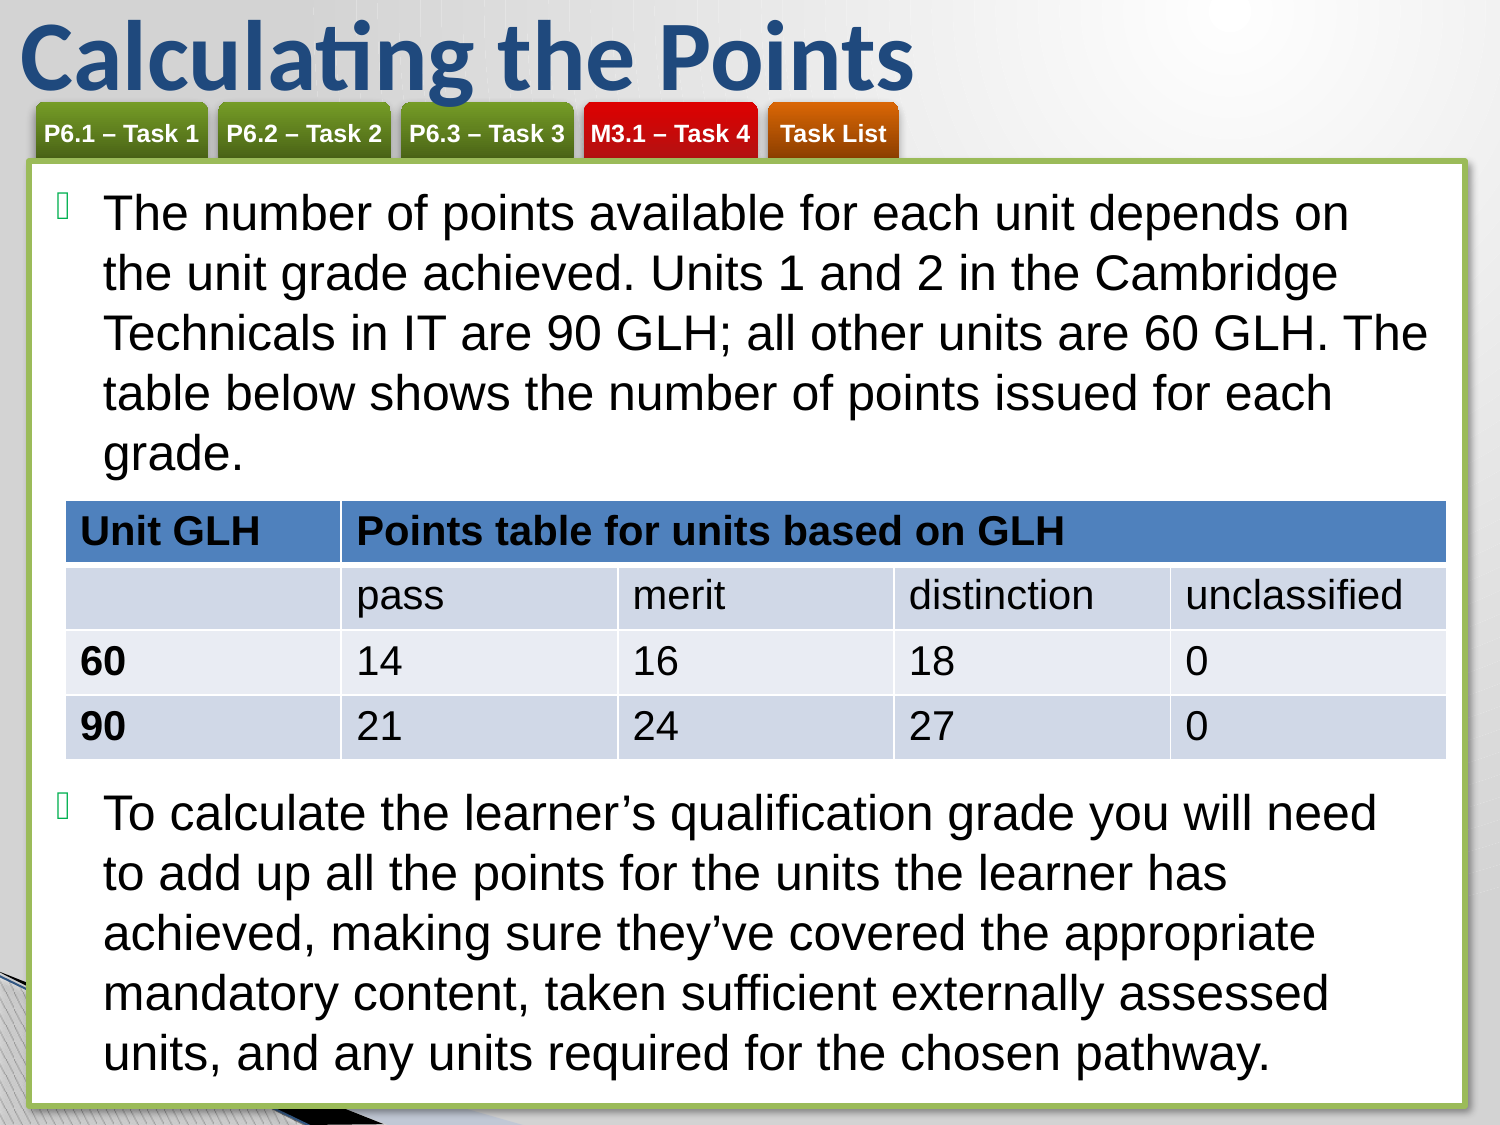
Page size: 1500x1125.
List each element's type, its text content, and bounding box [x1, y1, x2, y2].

table_cell 18 [895, 631, 1170, 694]
table_cell 16 [619, 631, 893, 694]
table_cell 60 [66, 631, 340, 694]
table_cell pass [342, 568, 617, 629]
table_cell unclassified [1171, 568, 1446, 629]
table_cell distinction [895, 568, 1170, 629]
picture [281, 1114, 303, 1125]
table_cell 14 [342, 631, 617, 694]
title Calculating the Points [5, 0, 1270, 102]
table_header Points table for units based on GLH [342, 501, 1446, 562]
table_cell 21 [342, 696, 617, 759]
table_cell [66, 568, 340, 629]
table_cell 90 [66, 696, 340, 759]
table_header Unit GLH [66, 501, 340, 562]
text_box The number of points available for each unit depends on the unit grade achieved. Units 1 and 2 in the Cambridge Technicals in IT are 90 GLH; all other units are 60 GLH. The table below shows the number of points issued for each grade. To calculate the learner’s qualification grade you will need to add up all the points for the units the learner has achieved, making sure they’ve covered the appropriate mandatory content, taken sufficient externally assessed units, and any units required for the chosen pathway. [41, 172, 1447, 1088]
text_box e [551, 0, 603, 5]
table_cell 24 [619, 696, 893, 759]
table_cell 0 [1171, 631, 1446, 694]
table_cell 0 [1171, 696, 1446, 759]
table_cell 27 [895, 696, 1170, 759]
table_cell merit [619, 568, 893, 629]
